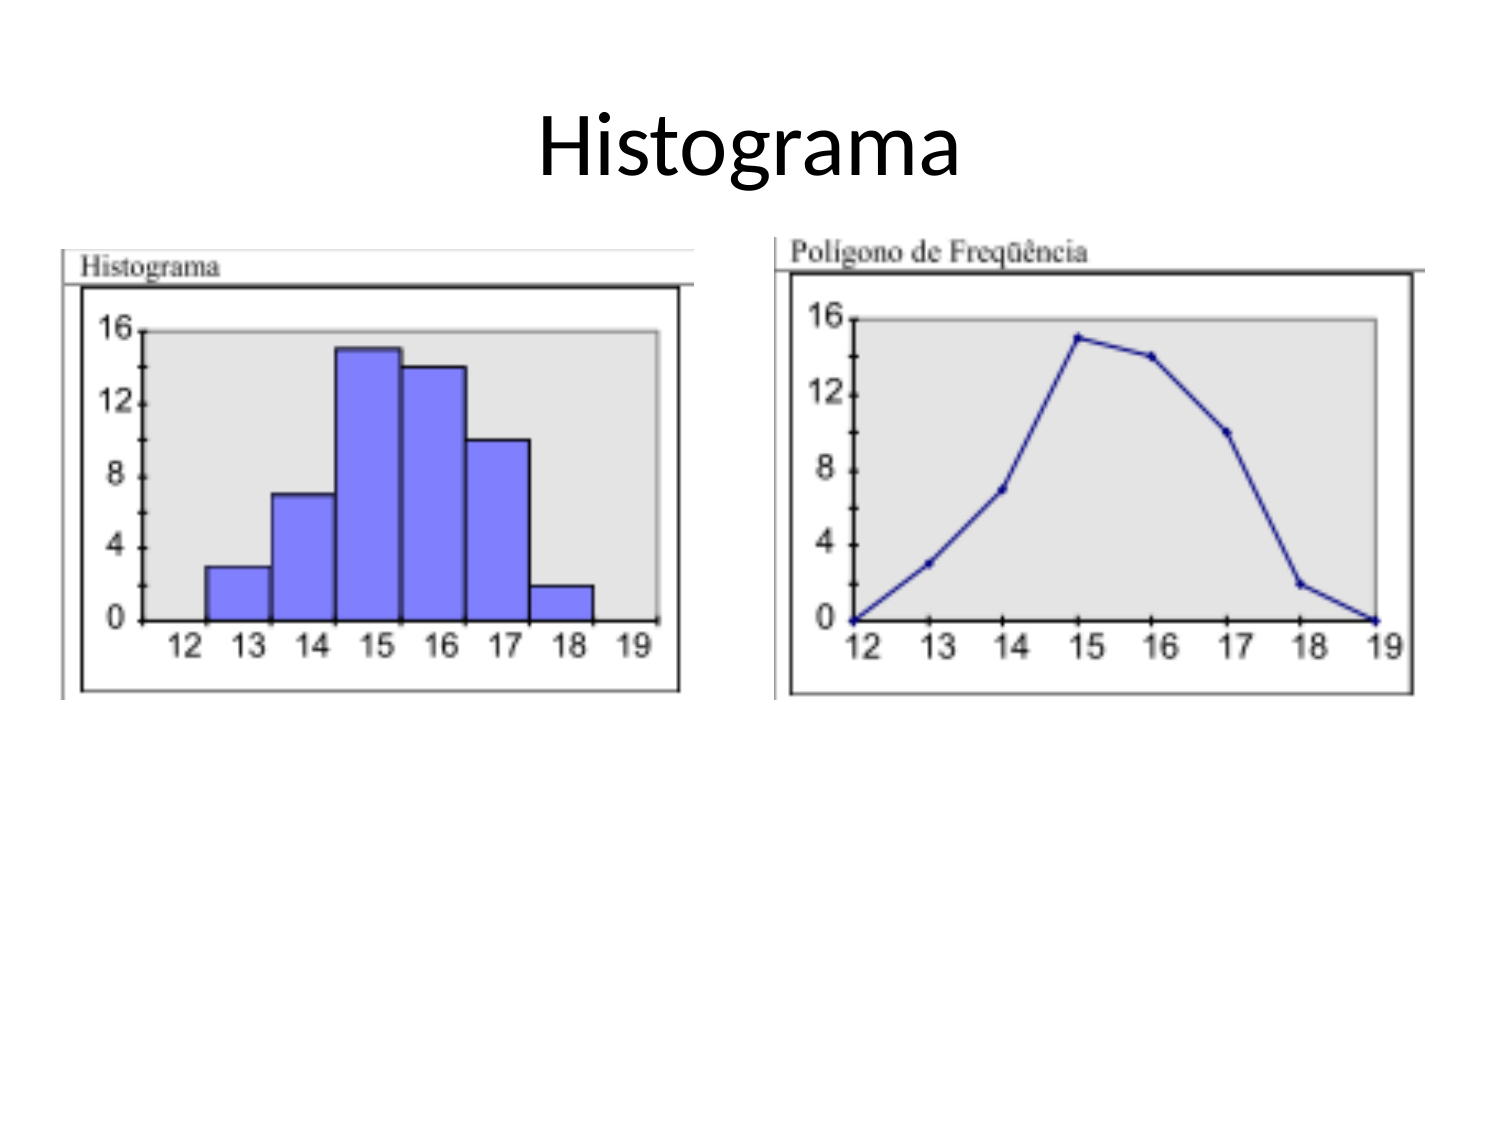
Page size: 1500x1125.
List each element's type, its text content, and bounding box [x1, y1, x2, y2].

picture [37, 249, 694, 701]
title Histograma [75, 45, 1425, 233]
picture [774, 237, 1426, 700]
